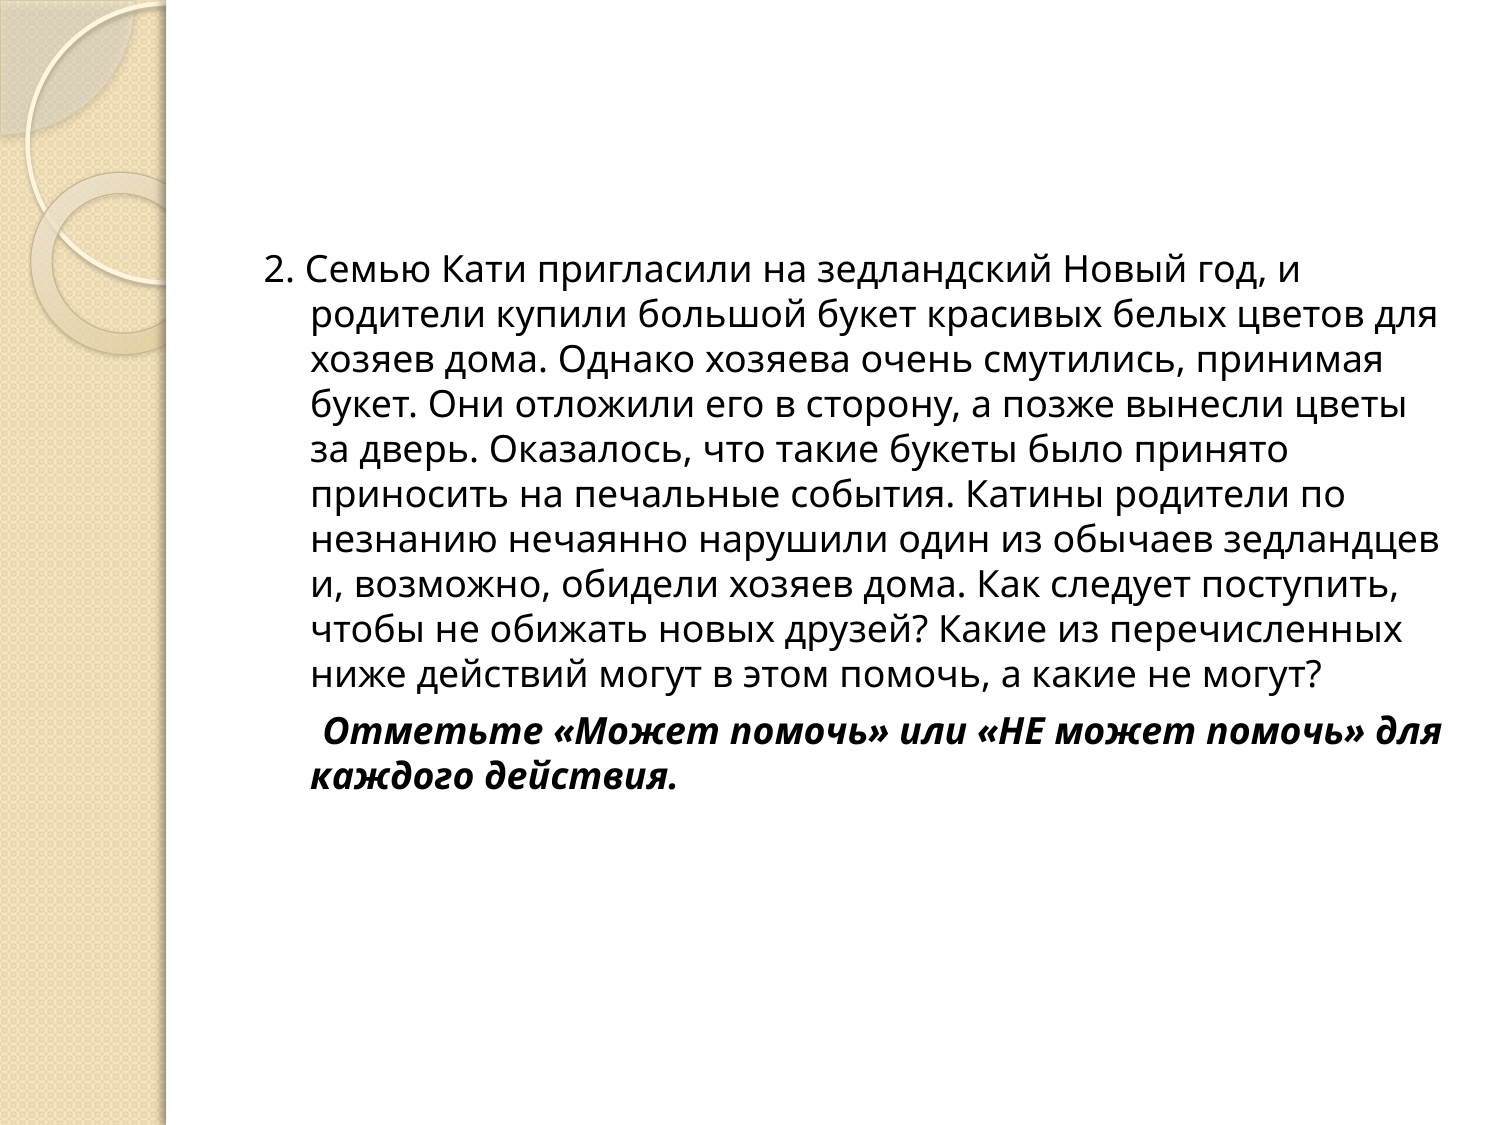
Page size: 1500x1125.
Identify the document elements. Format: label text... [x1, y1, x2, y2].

list 2. Семью Кати пригласили на зедландский Новый год, и родители купили большой букет красивых белых цветов для хозяев дома. Однако хозяева очень смутились, принимая букет. Они отложили его в сторону, а позже вынесли цветы за дверь. Оказалось, что такие букеты было принято приносить на печальные события. Катины родители по незнанию нечаянно нарушили один из обычаев зедландцев и, возможно, обидели хозяев дома. Как следует поступить, чтобы не обижать новых друзей? Какие из перечисленных ниже действий могут в этом помочь, а какие не могут? Отметьте «Может помочь» или «НЕ может помочь» для каждого действия. [235, 237, 1466, 1025]
